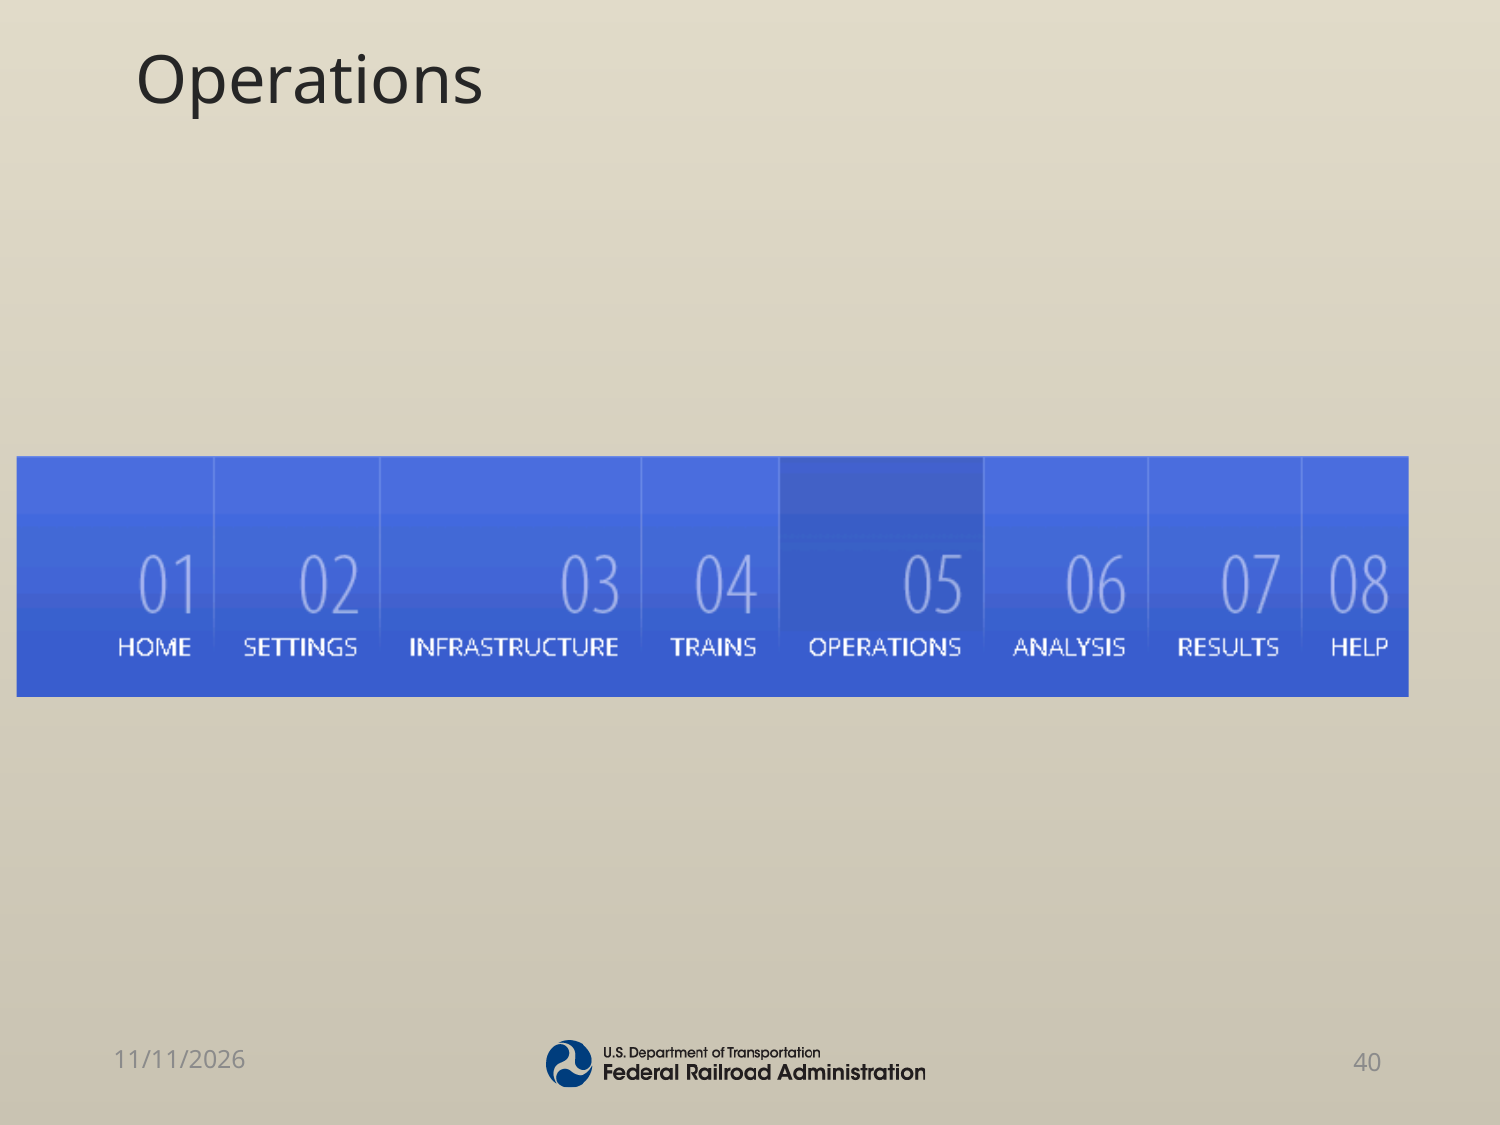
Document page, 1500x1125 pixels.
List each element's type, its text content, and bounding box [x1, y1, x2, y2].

slide_number 40 [1059, 1033, 1397, 1094]
picture [16, 455, 1409, 697]
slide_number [98, 1030, 436, 1091]
picture [526, 1035, 926, 1088]
title Operations [120, 20, 1380, 145]
